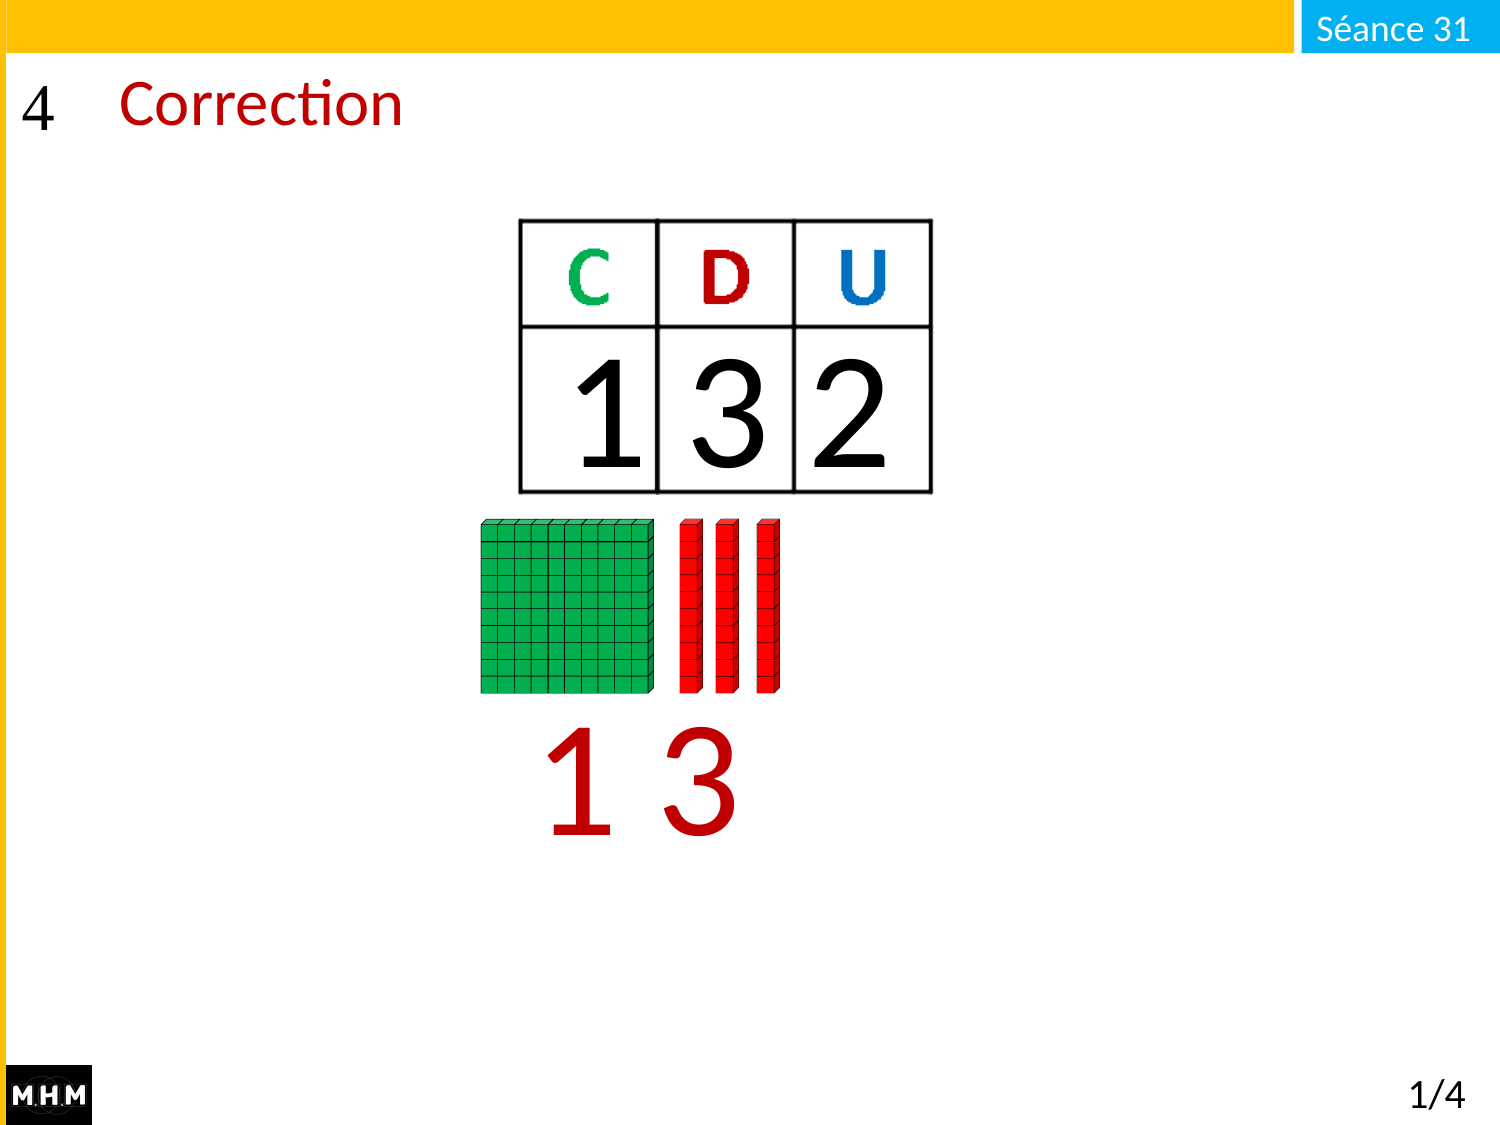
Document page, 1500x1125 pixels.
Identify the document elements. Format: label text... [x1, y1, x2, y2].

text_box 1 3 2 [441, 293, 1014, 509]
picture [755, 517, 782, 695]
picture [478, 517, 655, 695]
text_box 1 3 [370, 661, 943, 876]
list 1/4 [1373, 1064, 1500, 1125]
title Correction [104, 60, 1391, 148]
picture [512, 214, 943, 501]
picture [6, 1065, 92, 1125]
picture [678, 517, 705, 695]
picture [714, 517, 741, 695]
